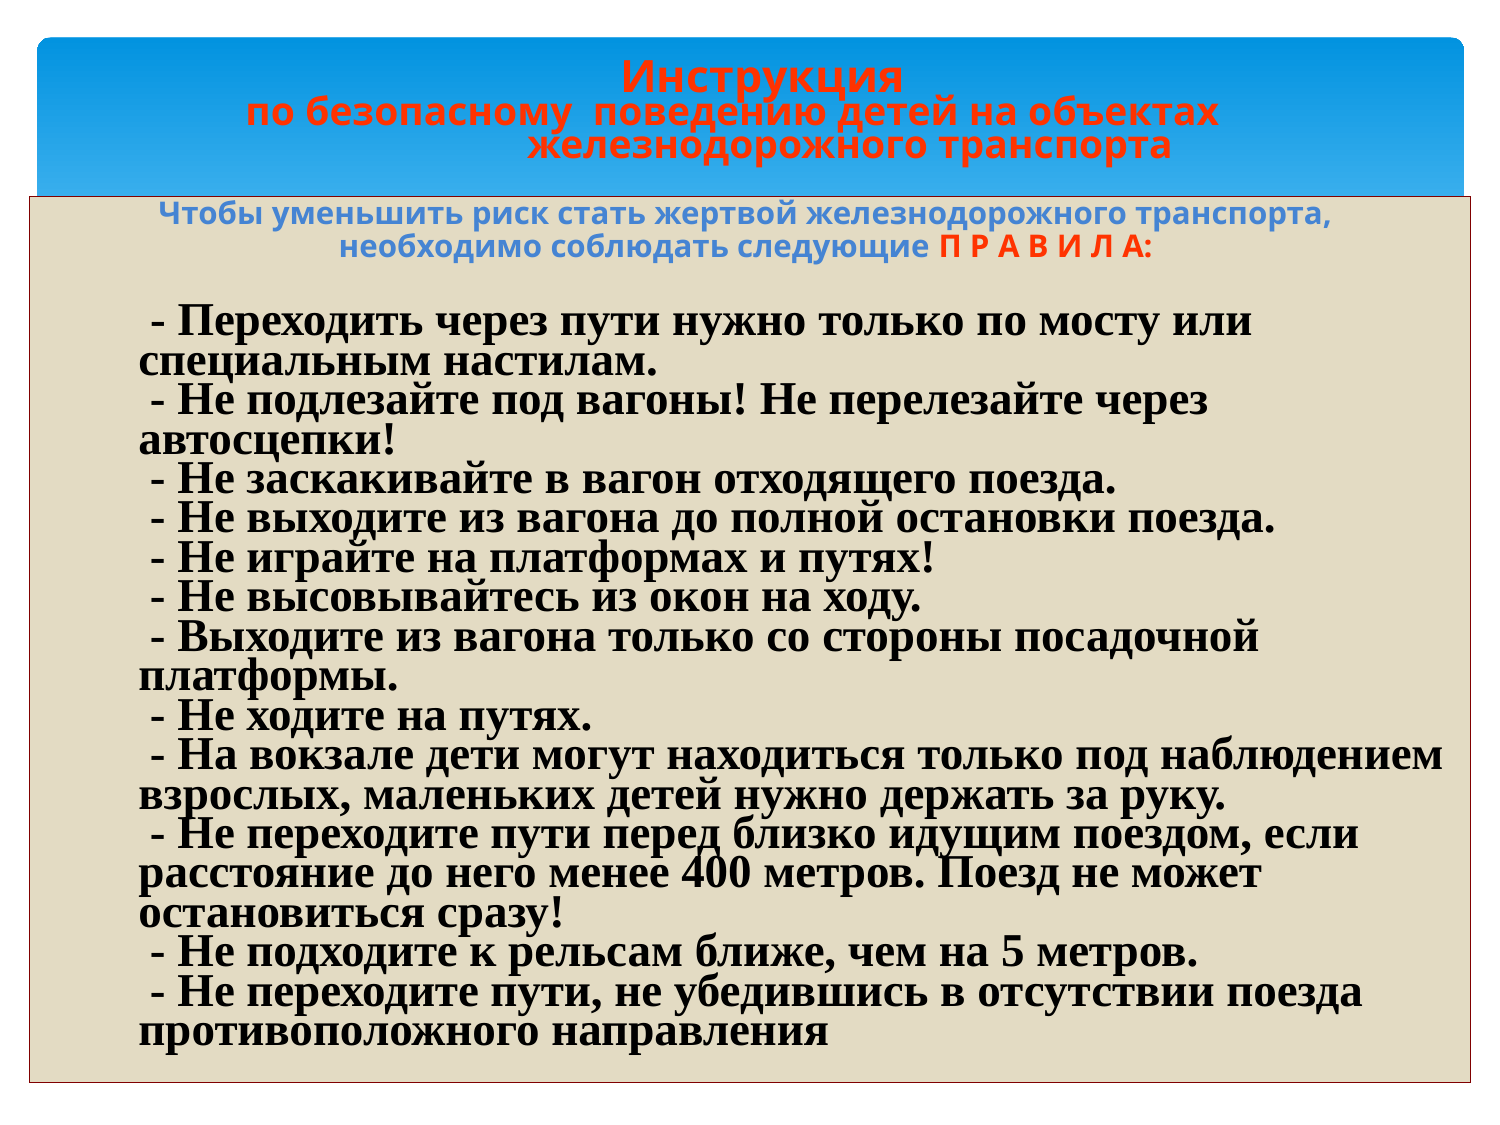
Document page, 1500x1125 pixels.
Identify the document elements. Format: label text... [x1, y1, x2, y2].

title Инструкция по безопасному поведению детей на объектах железнодорожного транспорта [33, 54, 1500, 173]
list Чтобы уменьшить риск стать жертвой железнодорожного транспорта, необходимо соблюдать следующие П Р А В И Л А: - Переходить через пути нужно только по мосту или специальным настилам. - Не подлезайте под вагоны! Не перелезайте через автосцепки! - Не заскакивайте в вагон отходящего поезда. - Не выходите из вагона до полной остановки поезда. - Не играйте на платформах и путях! - Не высовывайтесь из окон на ходу. - Выходите из вагона только со стороны посадочной платформы. - Не ходите на путях. - На вокзале дети могут находиться только под наблюдением взрослых, маленьких детей нужно держать за руку. - Не переходите пути перед близко идущим поездом, если расстояние до него менее 400 метров. Поезд не может остановиться сразу! - Не подходите к рельсам ближе, чем на 5 метров. - Не переходите пути, не убедившись в отсутствии поезда противоположного направления [29, 196, 1471, 1083]
